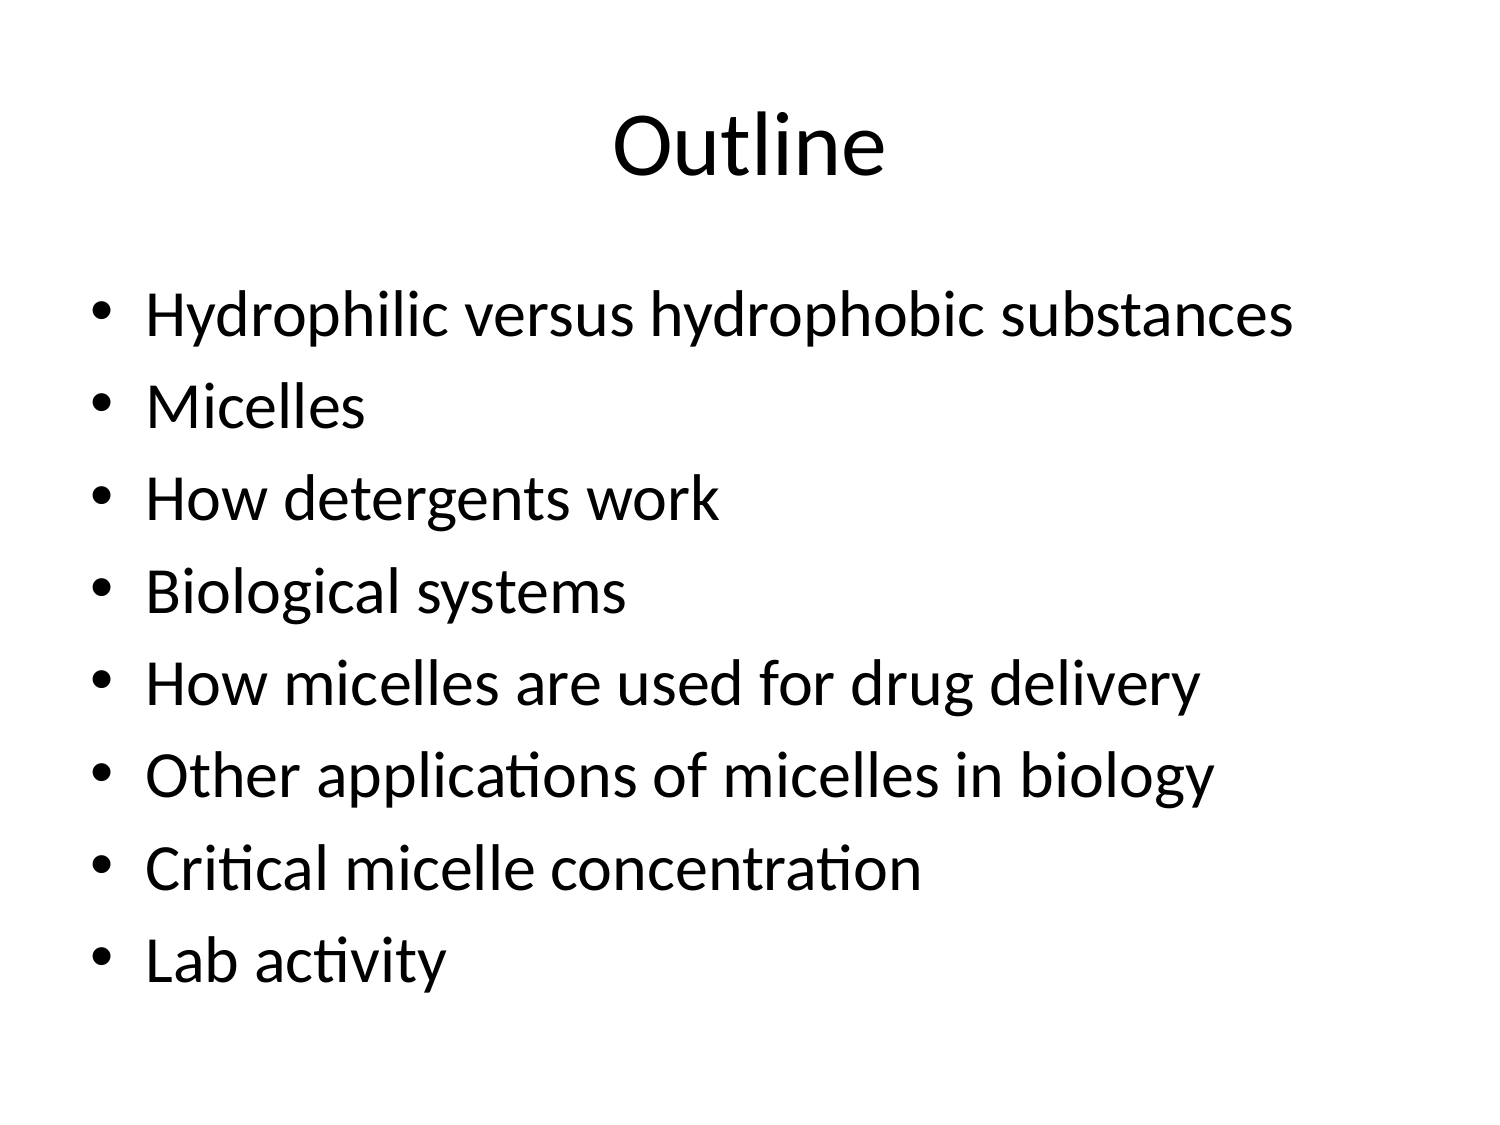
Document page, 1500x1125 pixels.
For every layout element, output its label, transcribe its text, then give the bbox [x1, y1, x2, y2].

title Outline [75, 45, 1425, 233]
list Hydrophilic versus hydrophobic substances Micelles How detergents work Biological systems How micelles are used for drug delivery Other applications of micelles in biology Critical micelle concentration Lab activity [75, 262, 1425, 1005]
